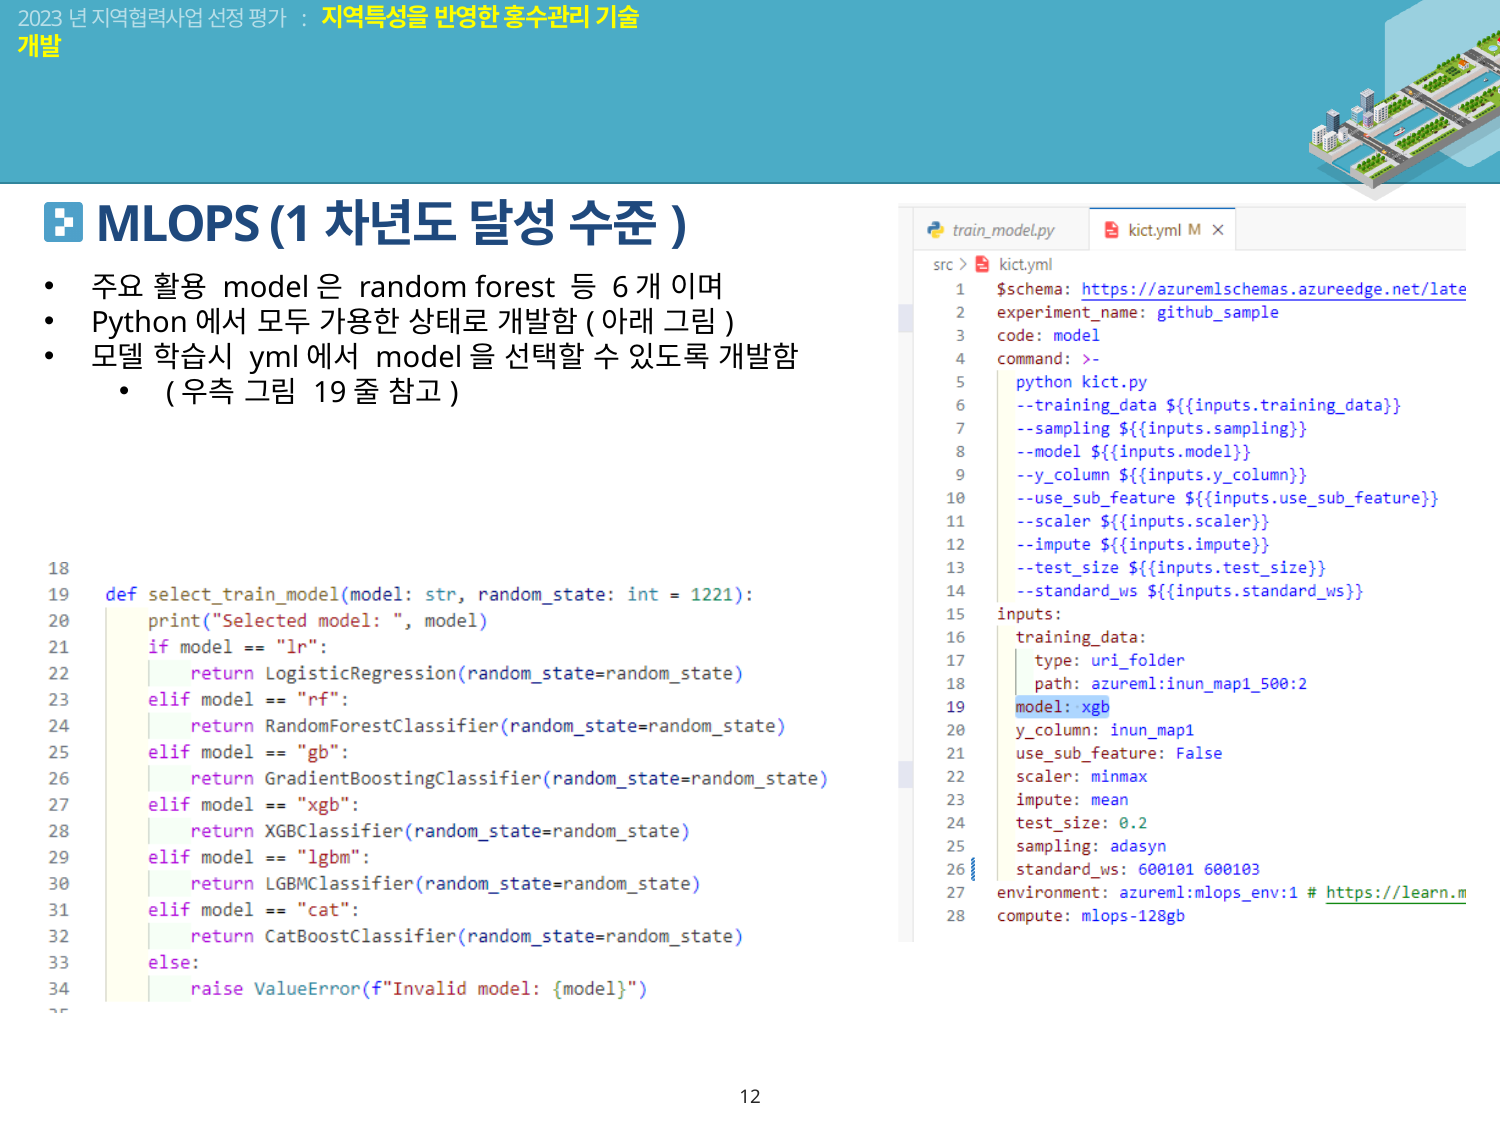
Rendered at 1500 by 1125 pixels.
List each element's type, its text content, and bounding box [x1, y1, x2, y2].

picture [898, 203, 1467, 943]
text_box MLOPS (1차년도 달성 수준) [29, 184, 1435, 260]
text_box 주요 활용 model은 random forest 등 6개 이며 Python에서 모두 가용한 상태로 개발함(아래 그림) 모델 학습시 yml에서 model을 선택할 수 있도록 개발함 (우측 그림 19줄 참고) [29, 260, 892, 416]
picture [1309, 30, 1500, 201]
picture [44, 202, 83, 242]
picture [17, 562, 864, 1014]
